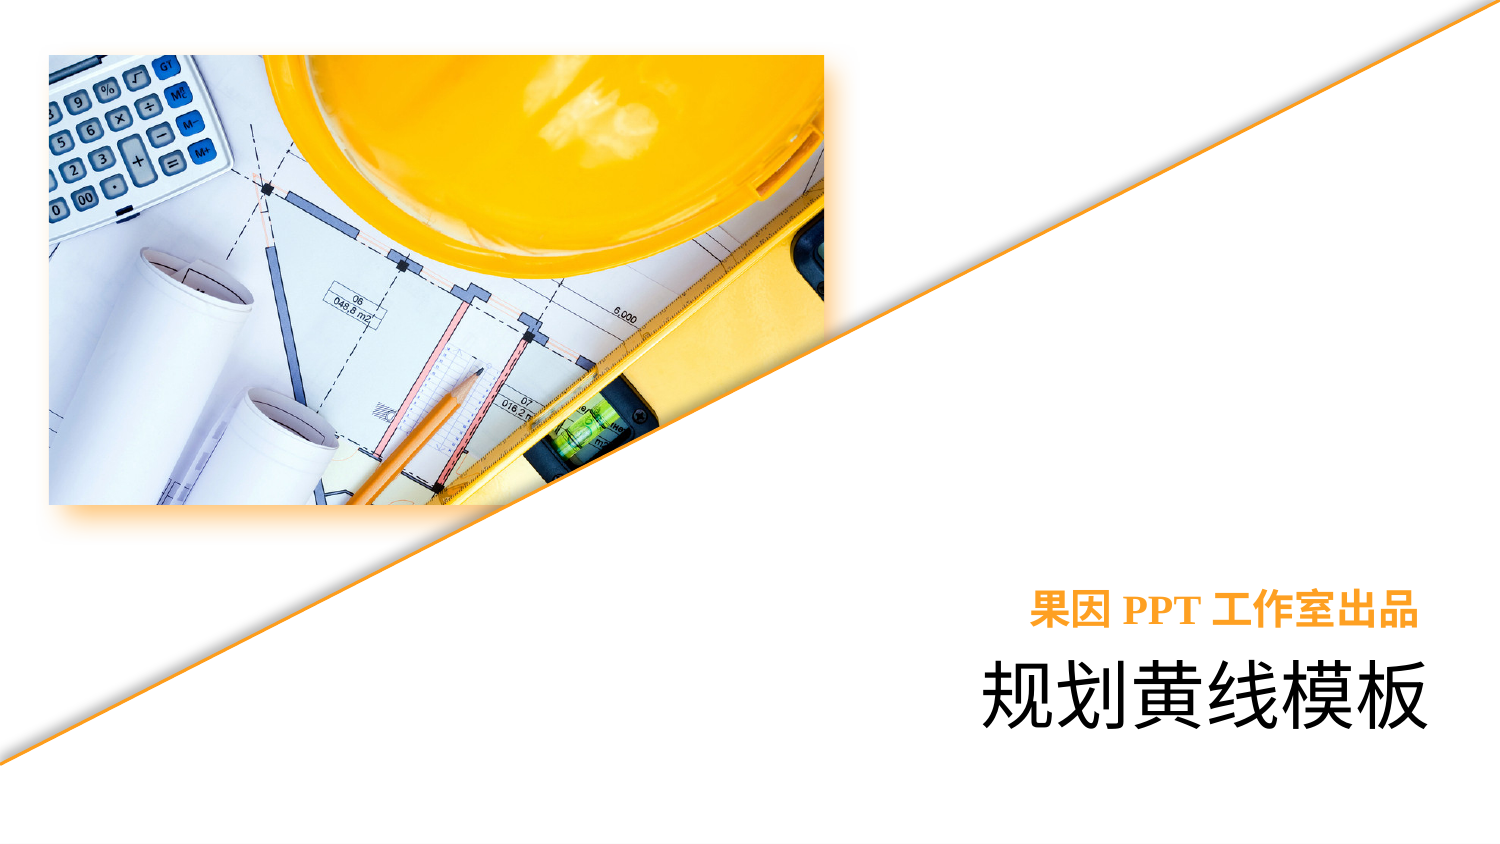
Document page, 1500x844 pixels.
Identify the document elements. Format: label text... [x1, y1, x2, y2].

picture [48, 55, 825, 505]
title 规划黄线模板 [170, 602, 1446, 784]
subtitle 果因PPT工作室出品 [159, 575, 1436, 647]
